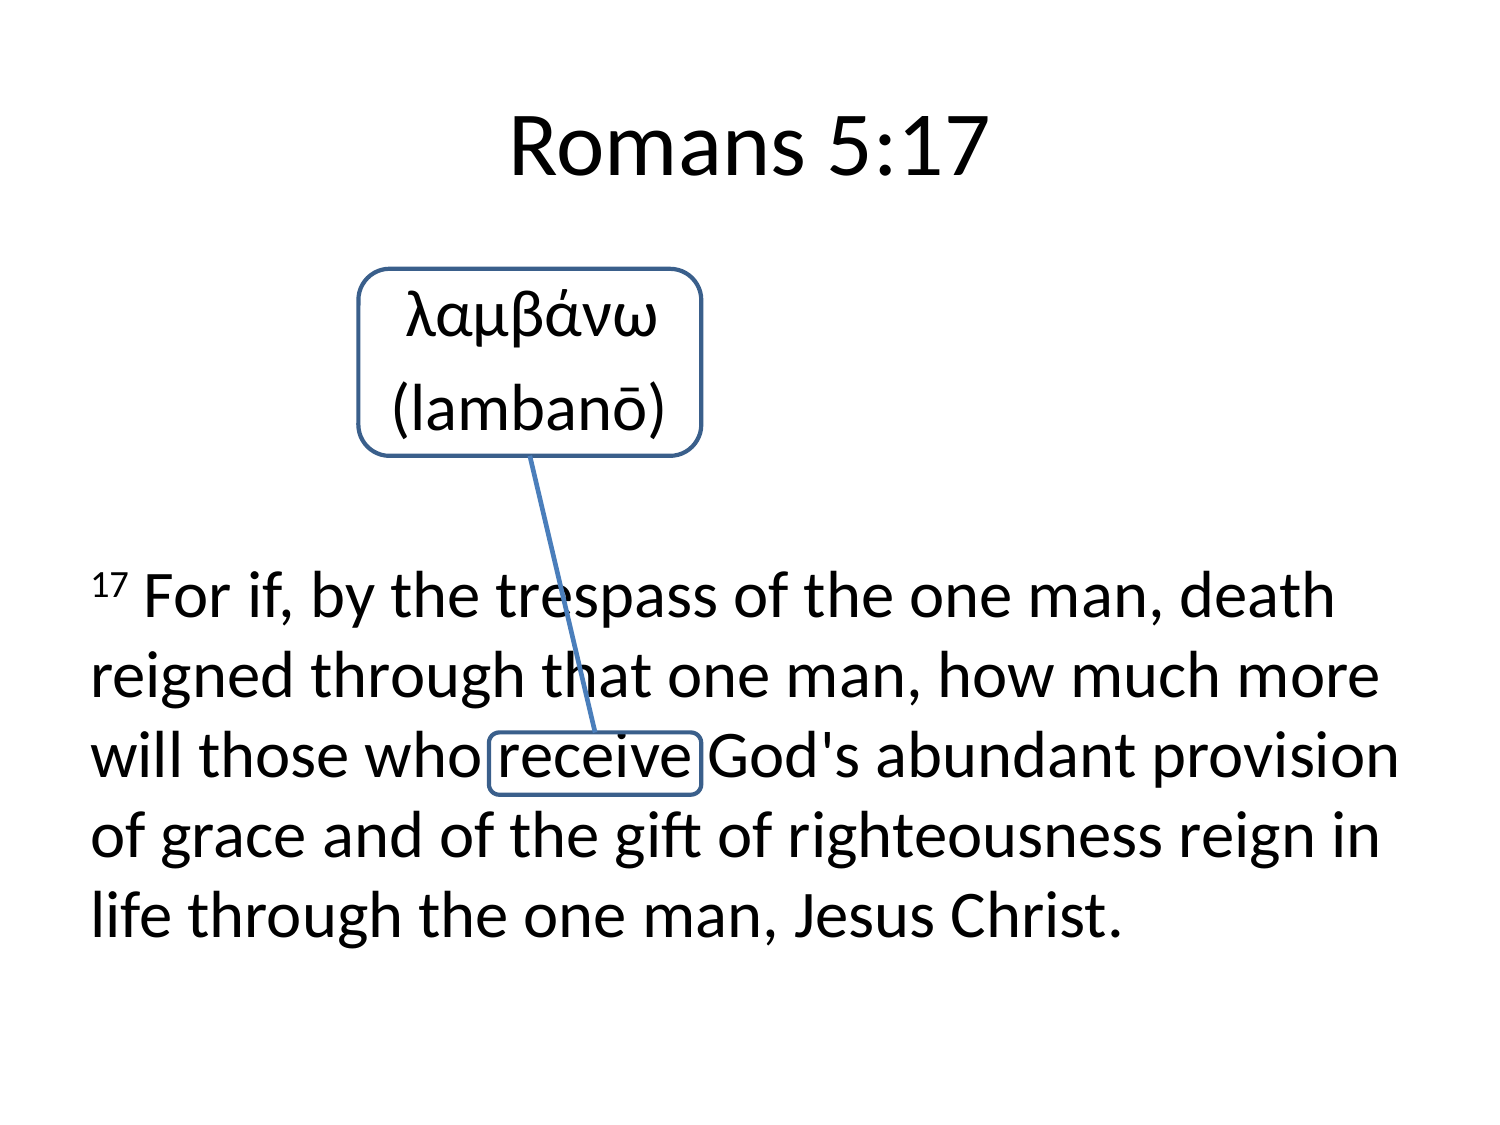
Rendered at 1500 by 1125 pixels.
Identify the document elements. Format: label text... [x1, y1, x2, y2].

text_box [529, 455, 596, 733]
text_box [356, 266, 704, 458]
text_box [486, 730, 704, 797]
list λαμβάνω (lambanō) 17 For if, by the trespass of the one man, death reigned through that one man, how much more will those who receive God's abundant provision of grace and of the gift of righteousness reign in life through the one man, Jesus Christ. [75, 262, 1425, 1005]
title Romans 5:17 [75, 45, 1425, 233]
